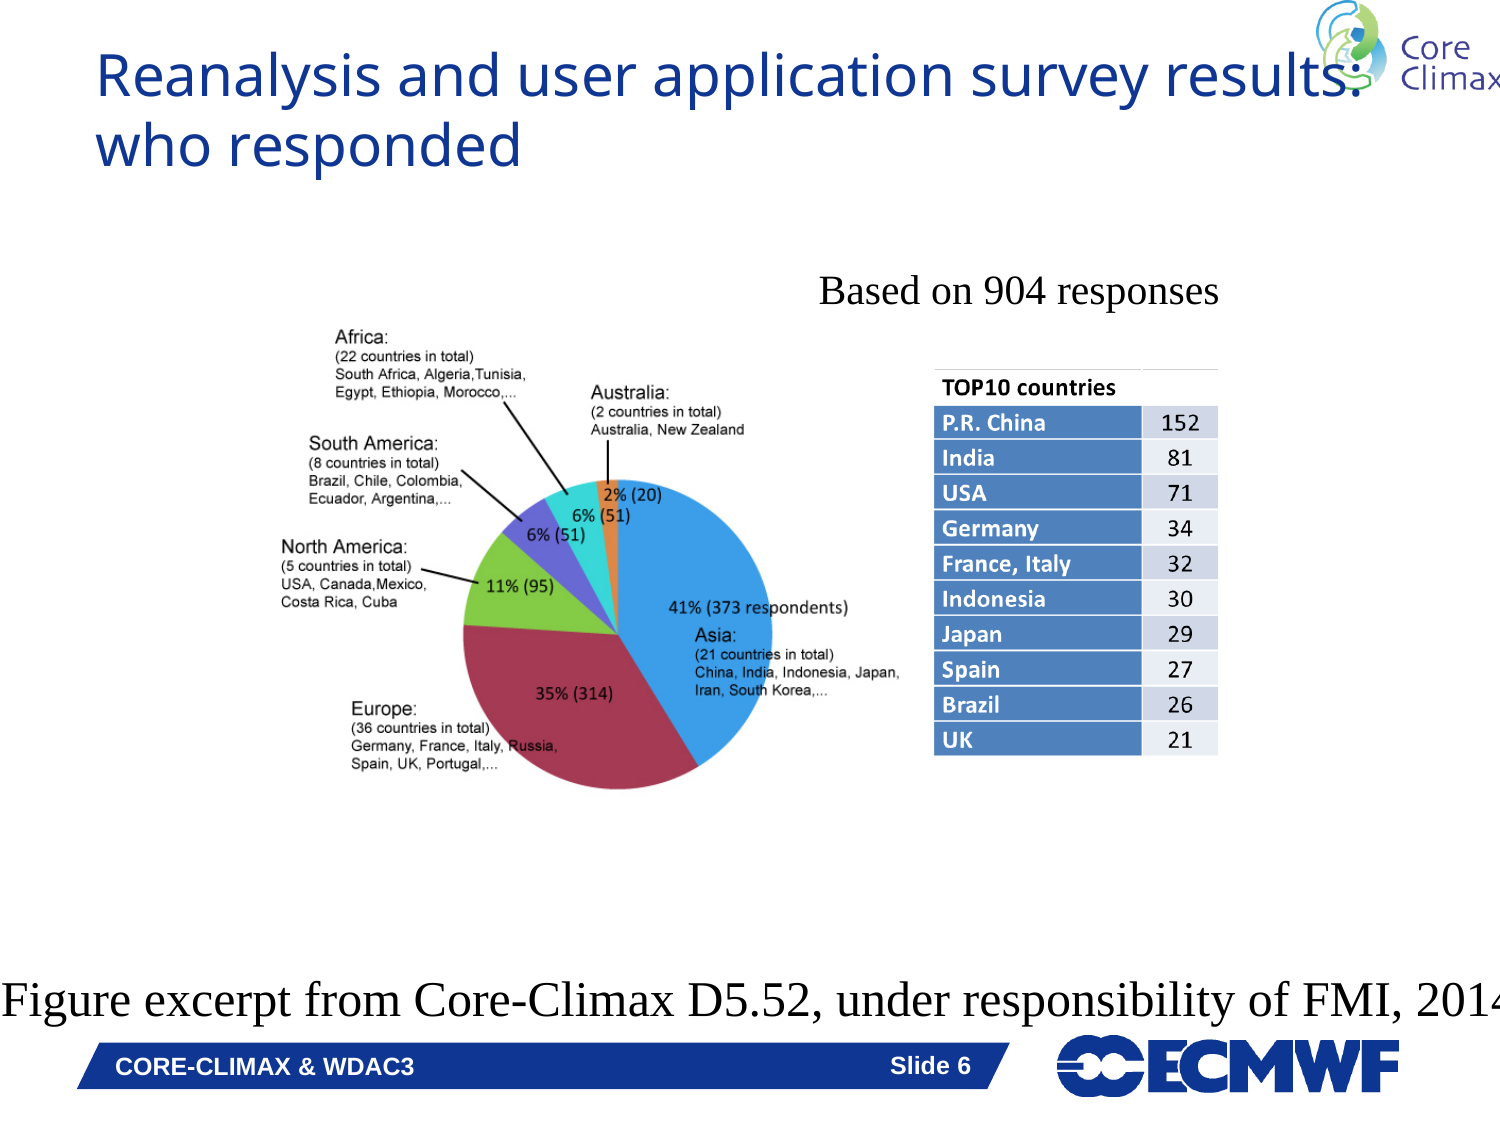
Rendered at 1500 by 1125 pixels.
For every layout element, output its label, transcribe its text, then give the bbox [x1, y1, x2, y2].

text_box Figure excerpt from Core-Climax D5.52, under responsibility of FMI, 2014 [0, 959, 1500, 1034]
slide_number Slide 6 [809, 1042, 987, 1106]
footer CORE-CLIMAX & WDAC3 [100, 1042, 798, 1108]
text_box Based on 904 responses [803, 255, 1235, 321]
picture [1057, 1035, 1399, 1097]
picture [281, 327, 904, 798]
picture [933, 362, 1219, 770]
title Reanalysis and user application survey results: who responded [80, 50, 1412, 167]
picture [1316, 0, 1500, 90]
